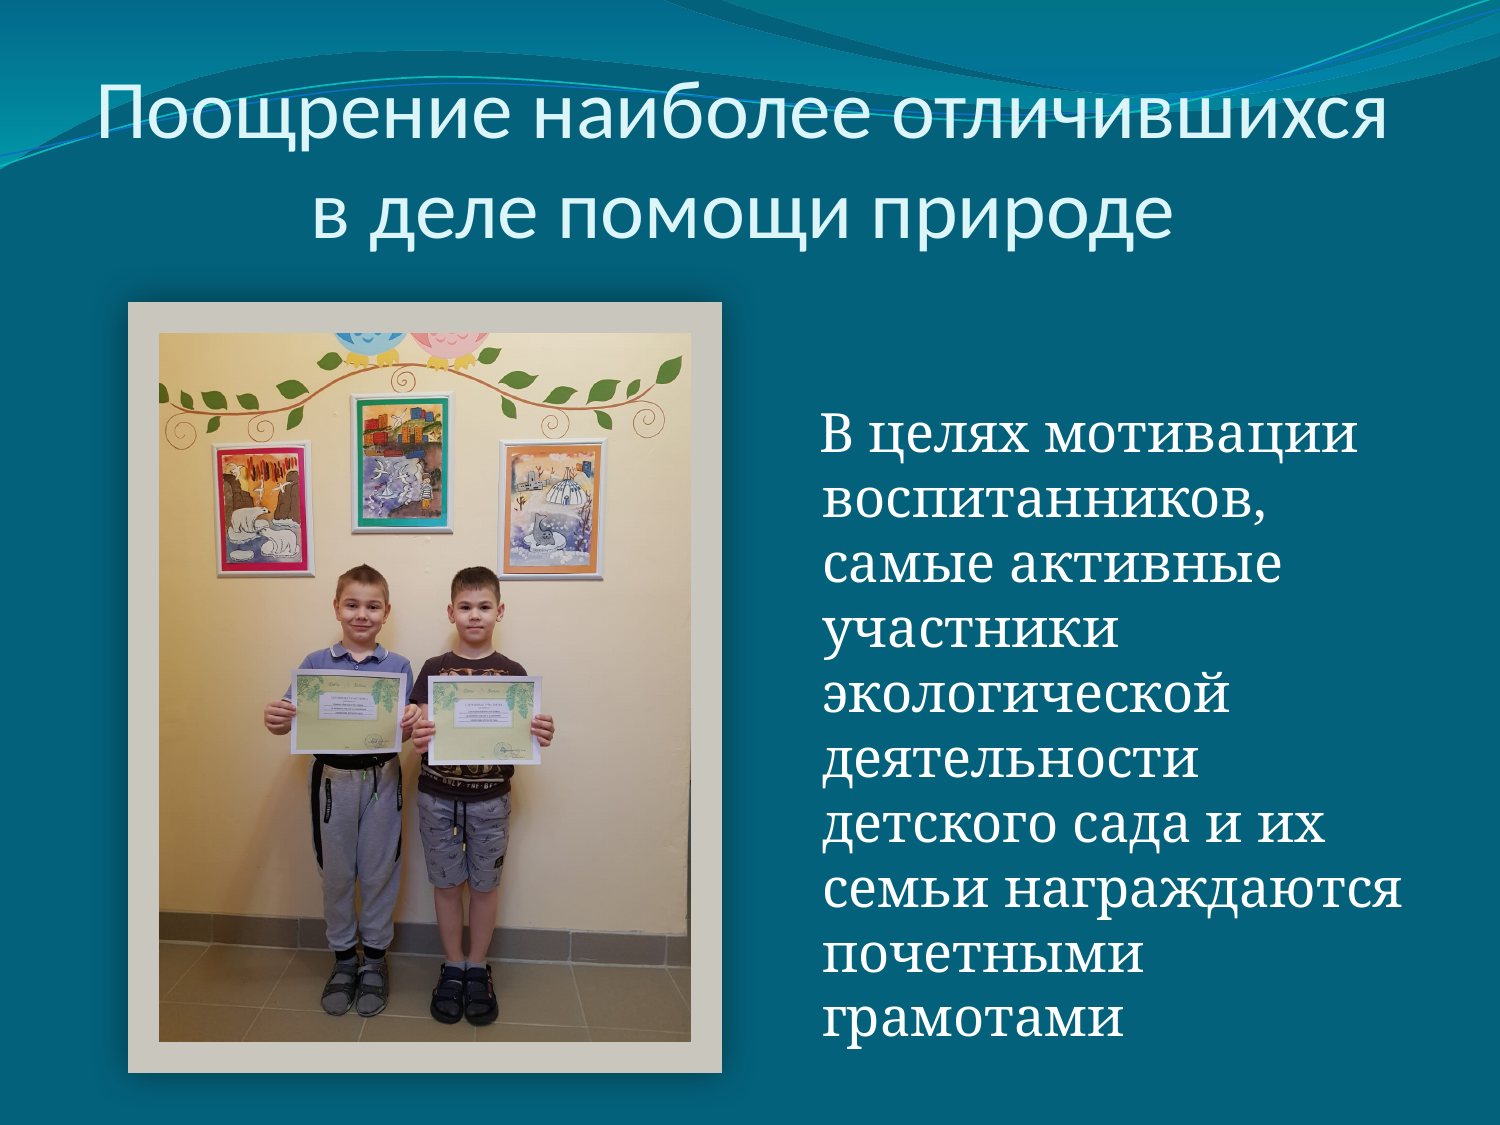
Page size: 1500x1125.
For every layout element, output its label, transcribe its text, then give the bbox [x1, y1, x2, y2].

list В целях мотивации воспитанников, самые активные участники экологической деятельности детского сада и их семьи награждаются почетными грамотами [762, 314, 1425, 1043]
picture [848, 1043, 861, 1048]
title Поощрение наиболее отличившихся в деле помощи природе [75, 66, 1412, 256]
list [159, 332, 692, 1042]
